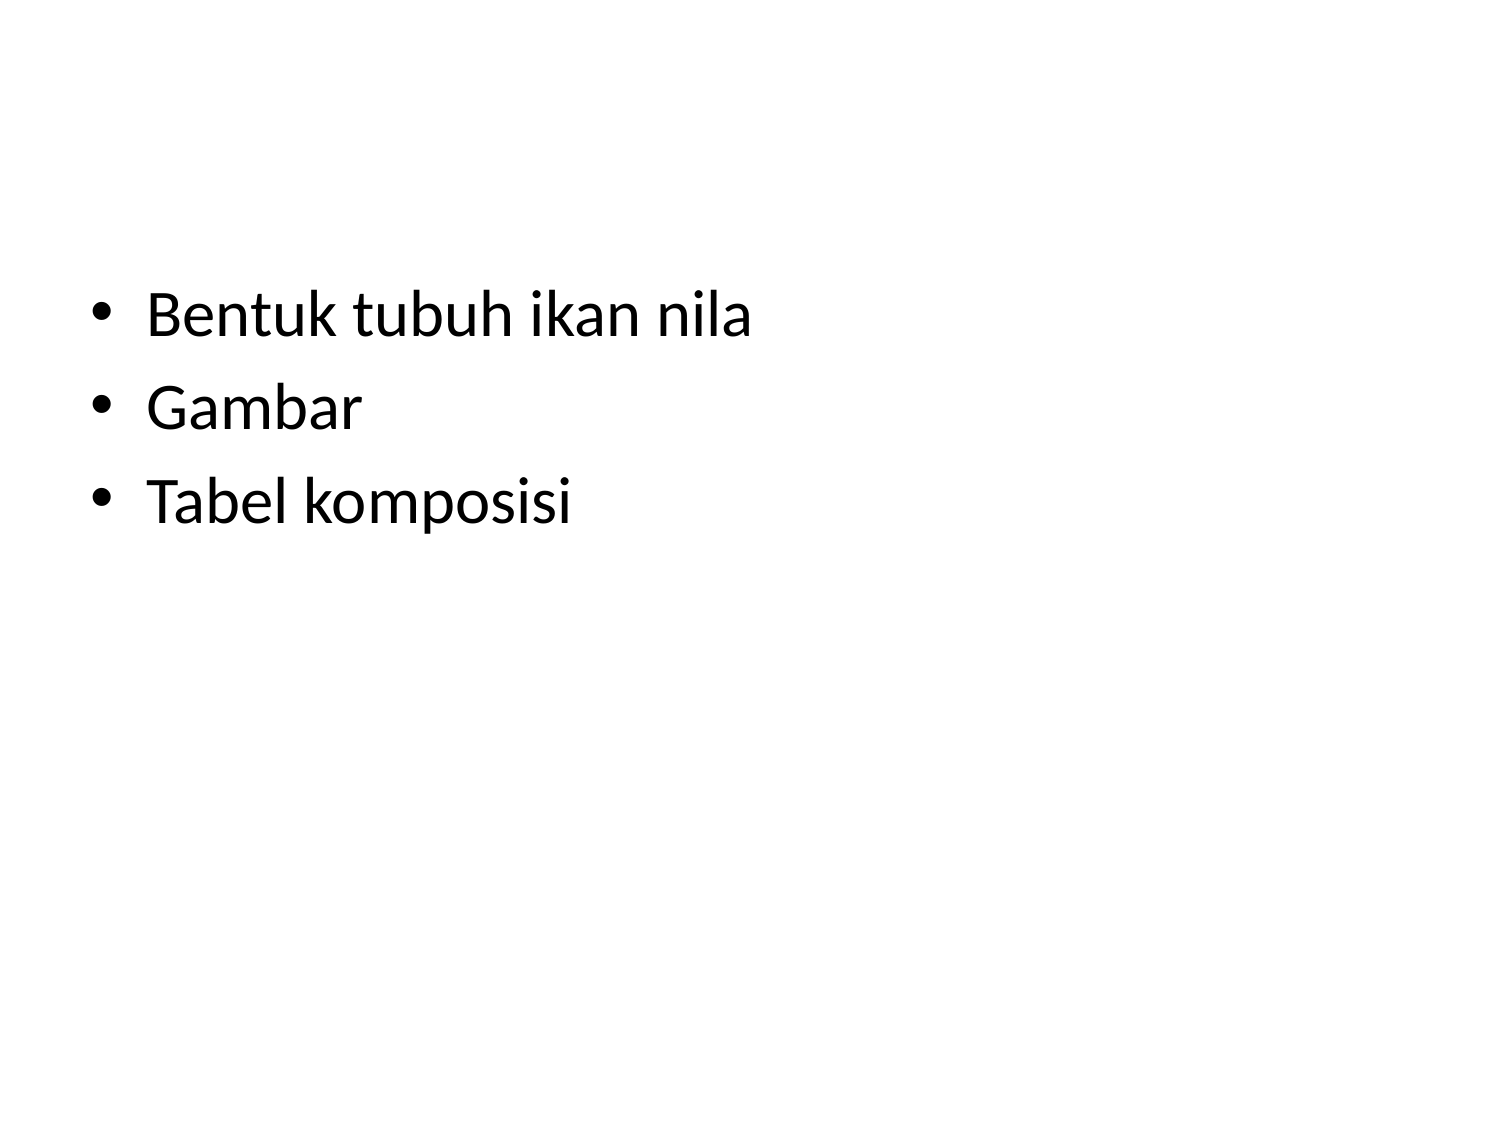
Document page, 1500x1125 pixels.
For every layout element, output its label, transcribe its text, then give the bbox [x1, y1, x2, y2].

list Bentuk tubuh ikan nila Gambar Tabel komposisi [75, 262, 1425, 1005]
